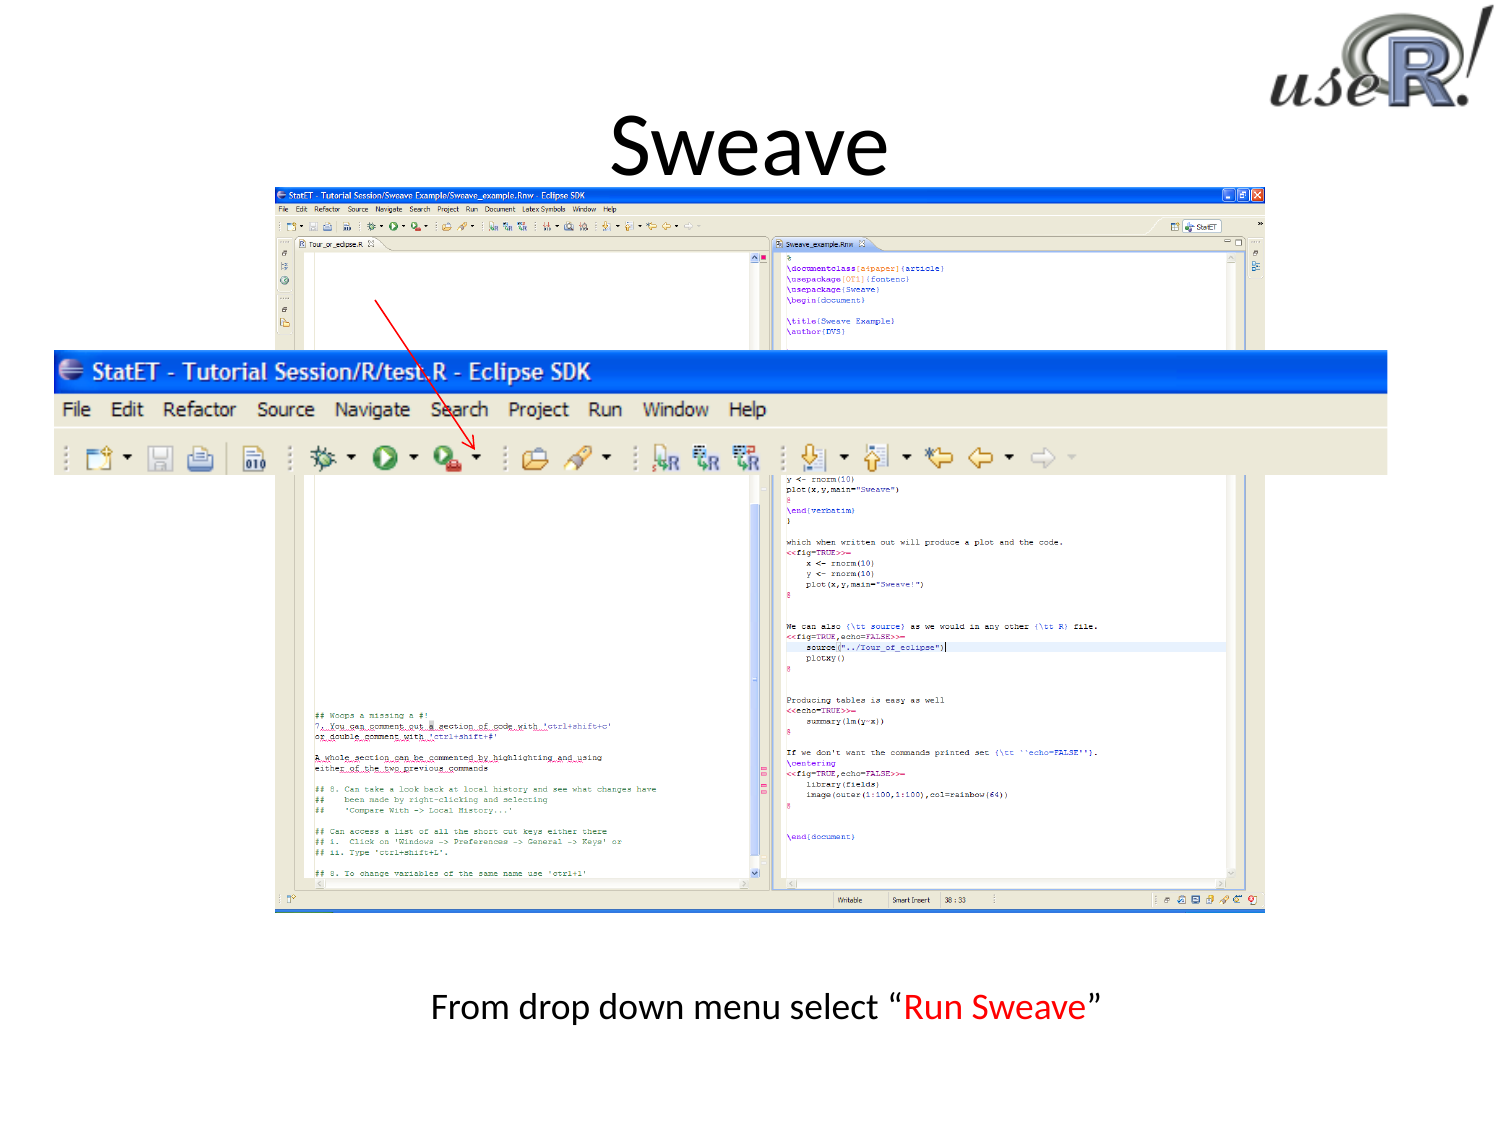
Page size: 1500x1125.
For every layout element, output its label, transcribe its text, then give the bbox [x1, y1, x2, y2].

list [274, 187, 1266, 348]
picture [1265, 0, 1500, 113]
picture [53, 349, 1388, 476]
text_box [349, 324, 501, 426]
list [274, 485, 1266, 913]
title Sweave [75, 45, 1425, 233]
text_box From drop down menu select “Run Sweave” [416, 974, 1118, 1035]
